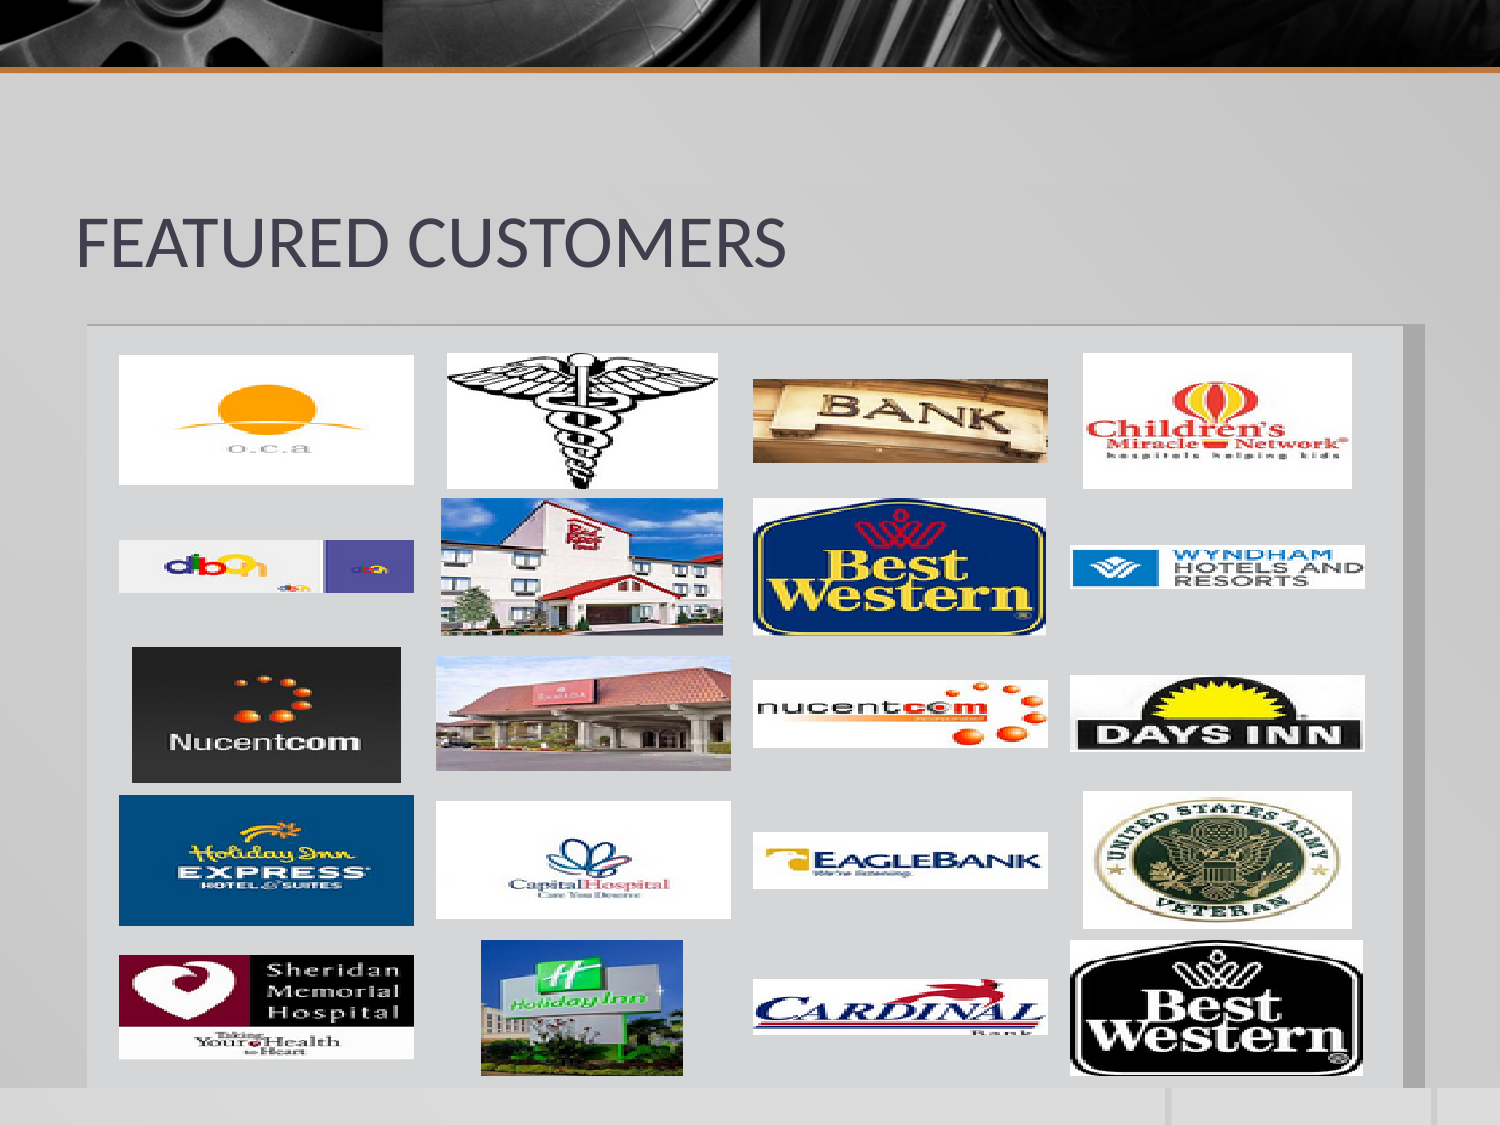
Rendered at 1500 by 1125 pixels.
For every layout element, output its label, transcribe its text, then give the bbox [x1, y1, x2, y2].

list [87, 324, 1426, 1088]
picture [0, 0, 1500, 67]
title FEATURED CUSTOMERS [75, 162, 1425, 313]
